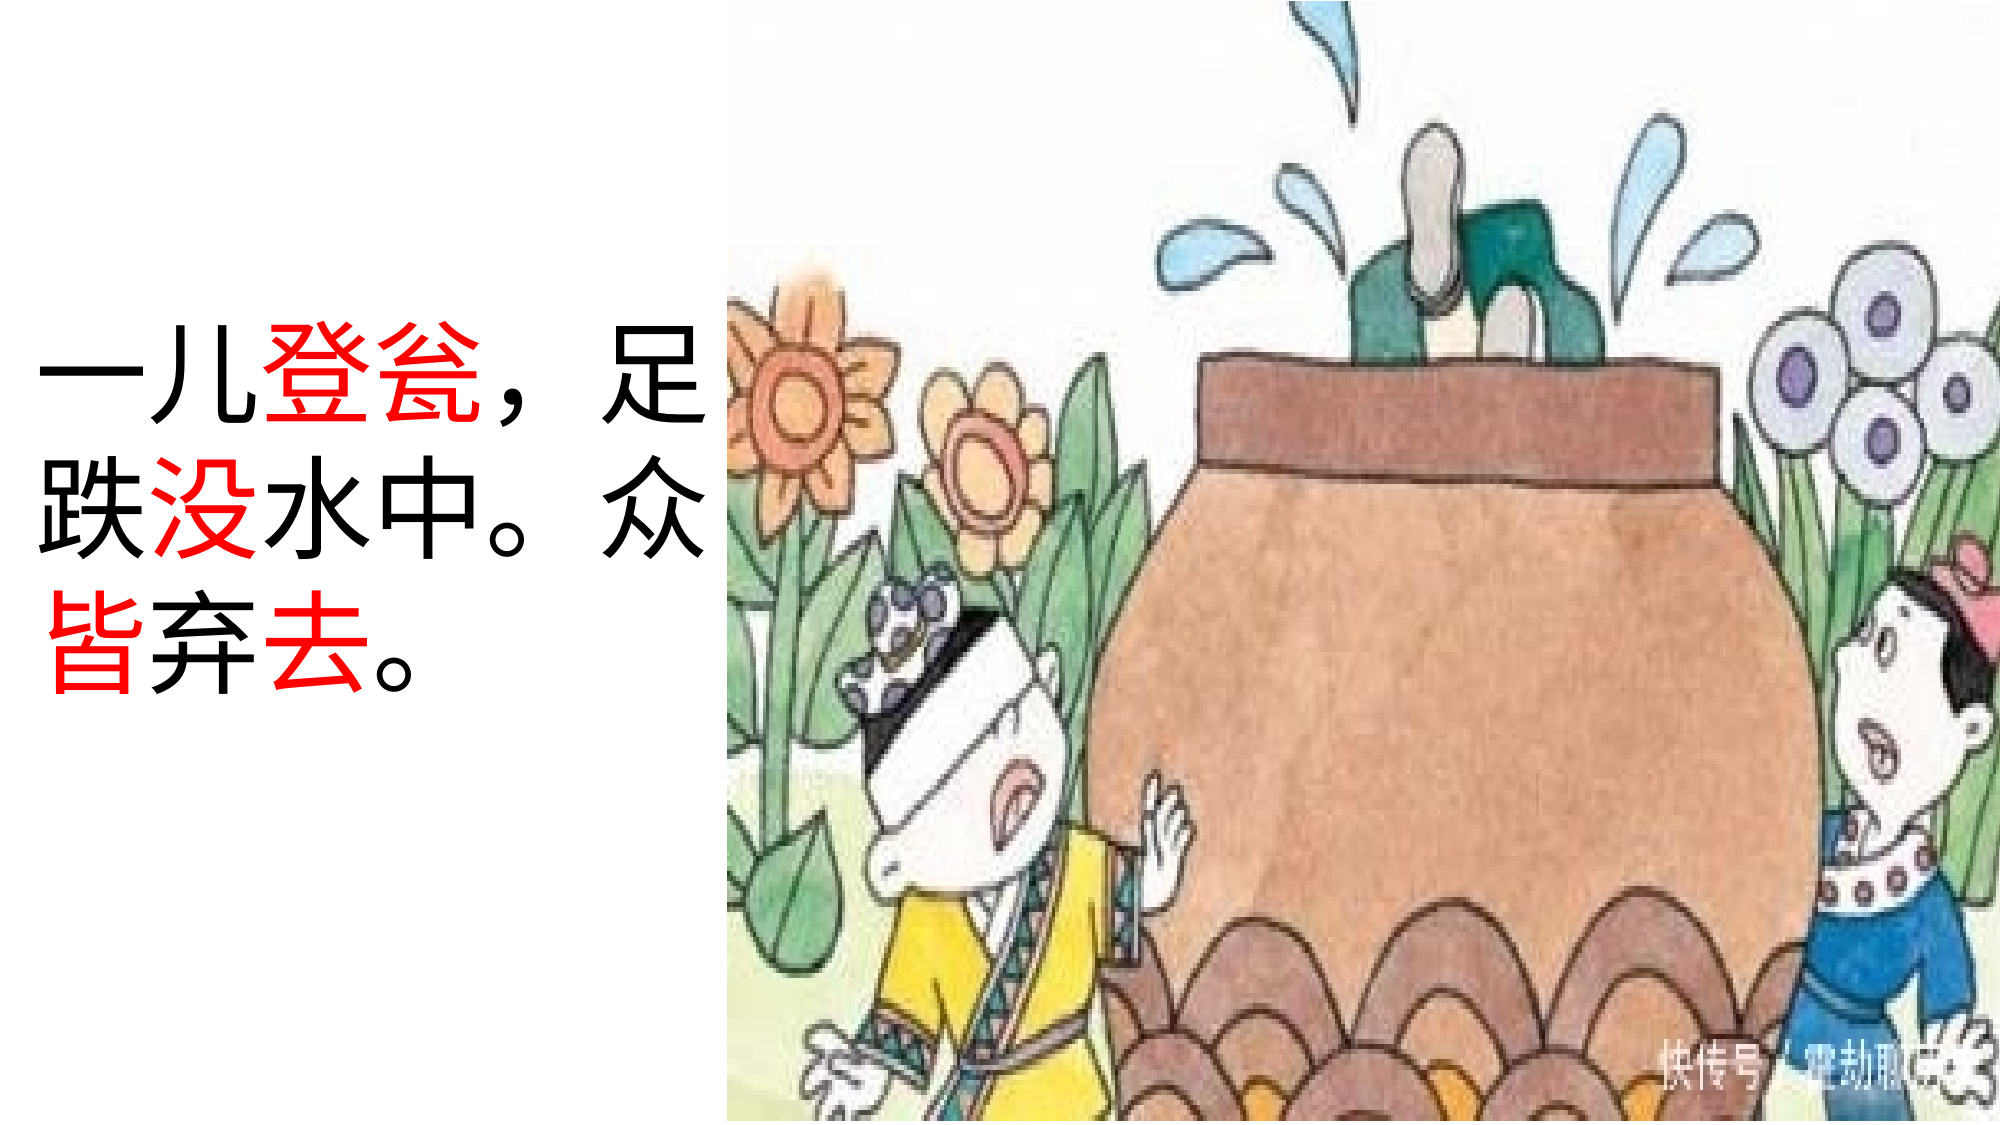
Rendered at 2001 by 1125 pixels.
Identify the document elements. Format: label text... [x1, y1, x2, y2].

picture [727, 1, 2000, 1121]
text_box 一儿登瓮，足跌没水中。众皆弃去。 [20, 295, 727, 716]
